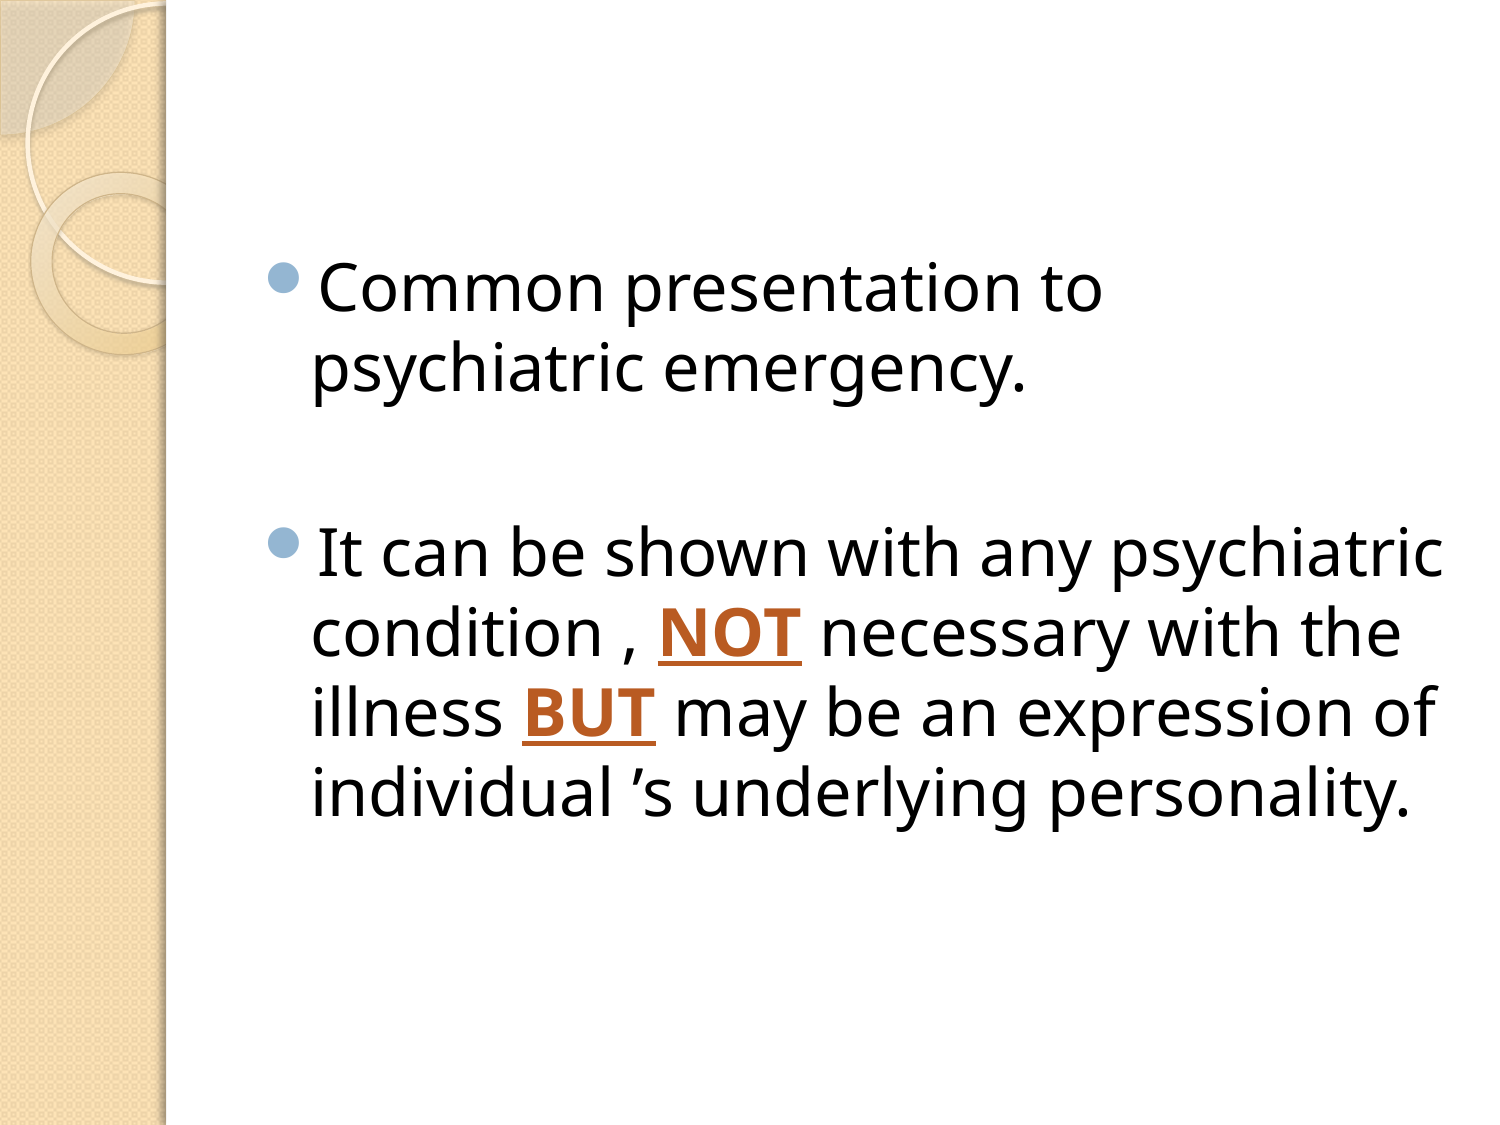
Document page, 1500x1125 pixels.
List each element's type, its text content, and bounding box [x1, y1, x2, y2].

list Common presentation to psychiatric emergency. It can be shown with any psychiatric condition , NOT necessary with the illness BUT may be an expression of individual ’s underlying personality. [235, 237, 1466, 1025]
